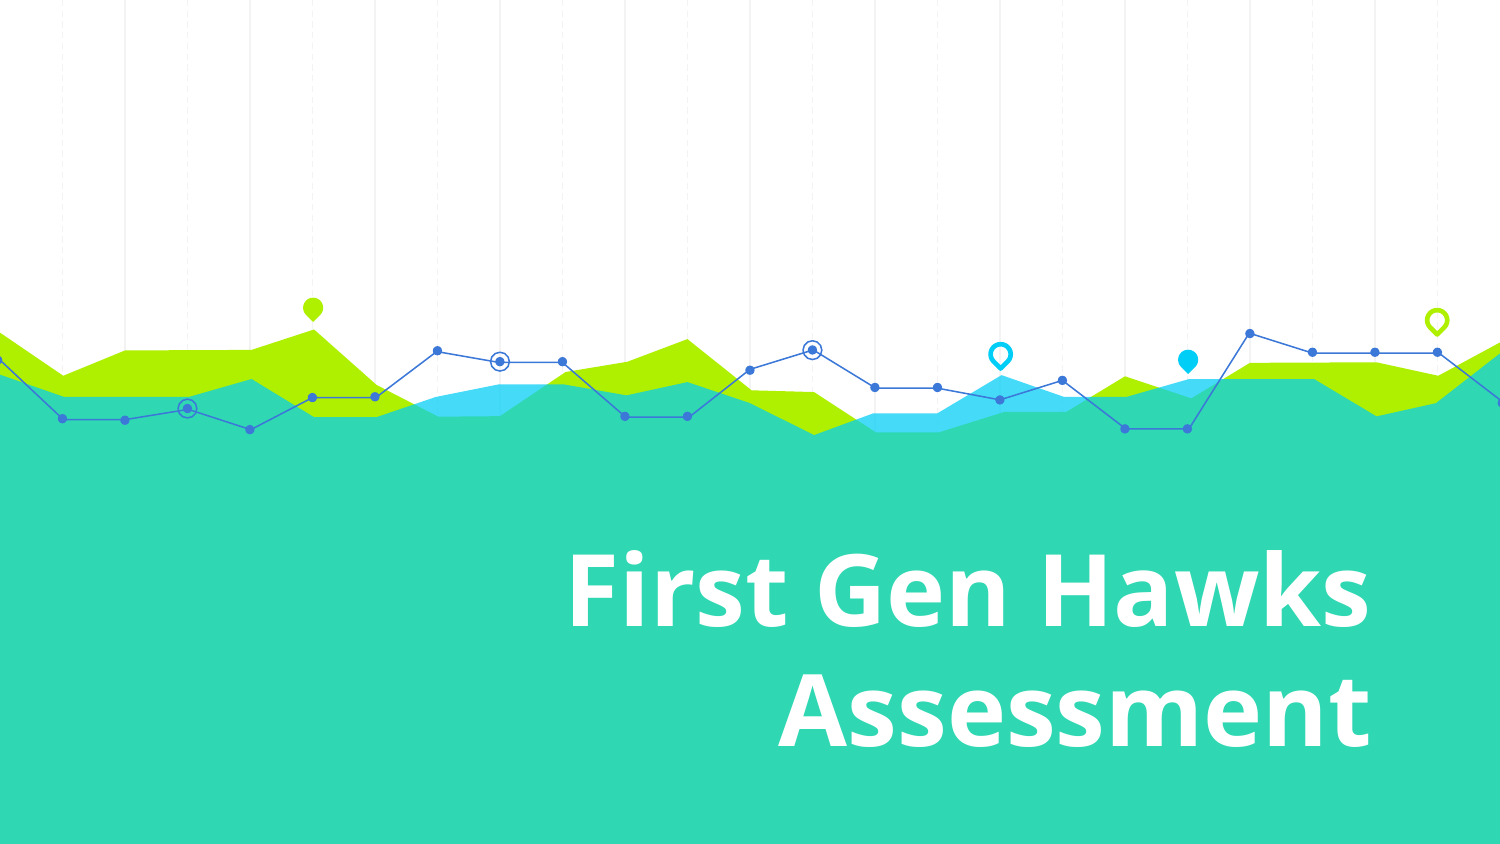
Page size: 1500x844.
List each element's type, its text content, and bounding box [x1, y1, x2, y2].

title First Gen Hawks Assessment [467, 551, 1388, 742]
